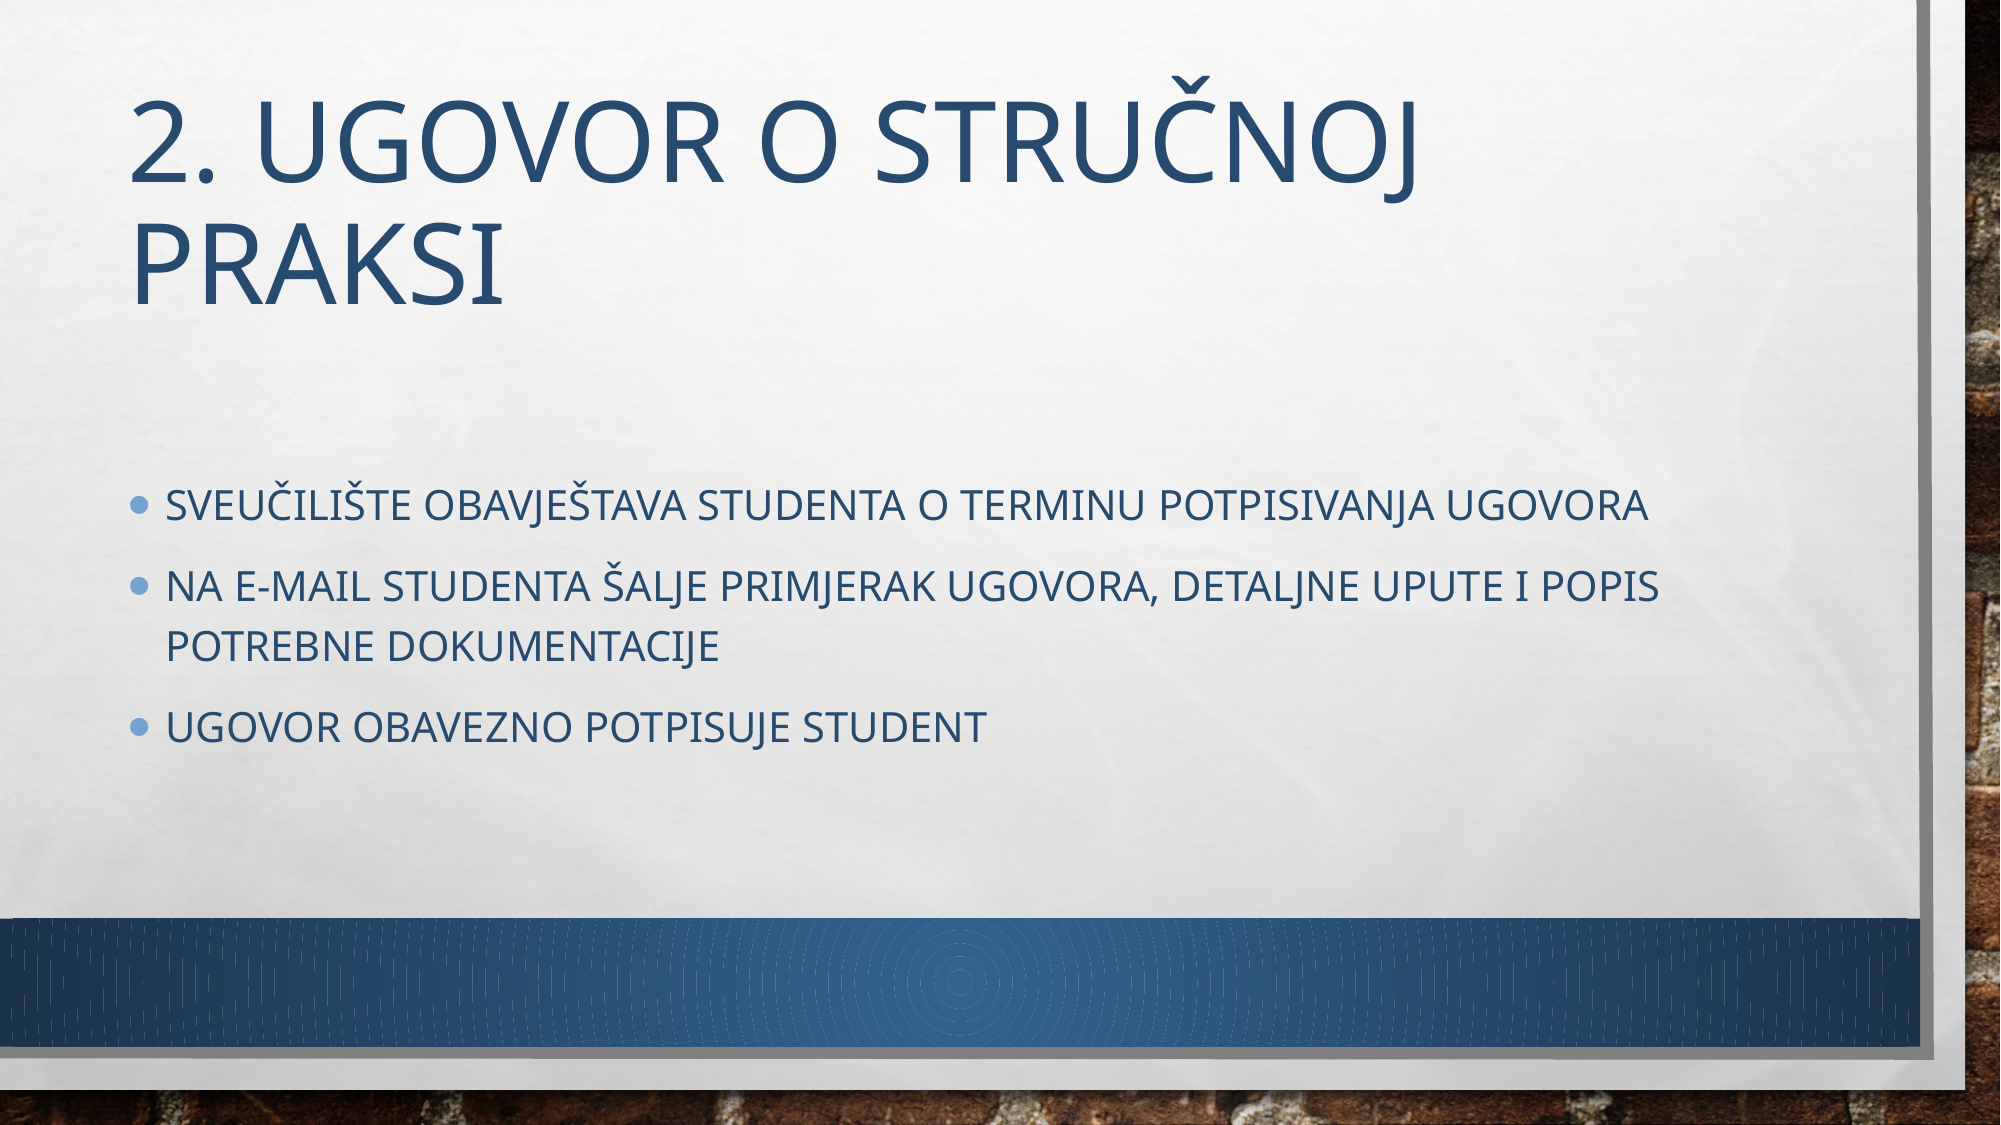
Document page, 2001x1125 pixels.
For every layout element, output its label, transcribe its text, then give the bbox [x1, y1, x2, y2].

list Sveučilište obavještava studenta o terminu potpisivanja Ugovora Na e-mail studenta šalje primjerak ugovora, detaljne upute i popis potrebne dokumentacije Ugovor obavezno potpisuje student [112, 338, 1818, 882]
title 2. Ugovor o stručnoj praksi [112, 112, 1818, 302]
picture [0, 0, 2000, 1125]
